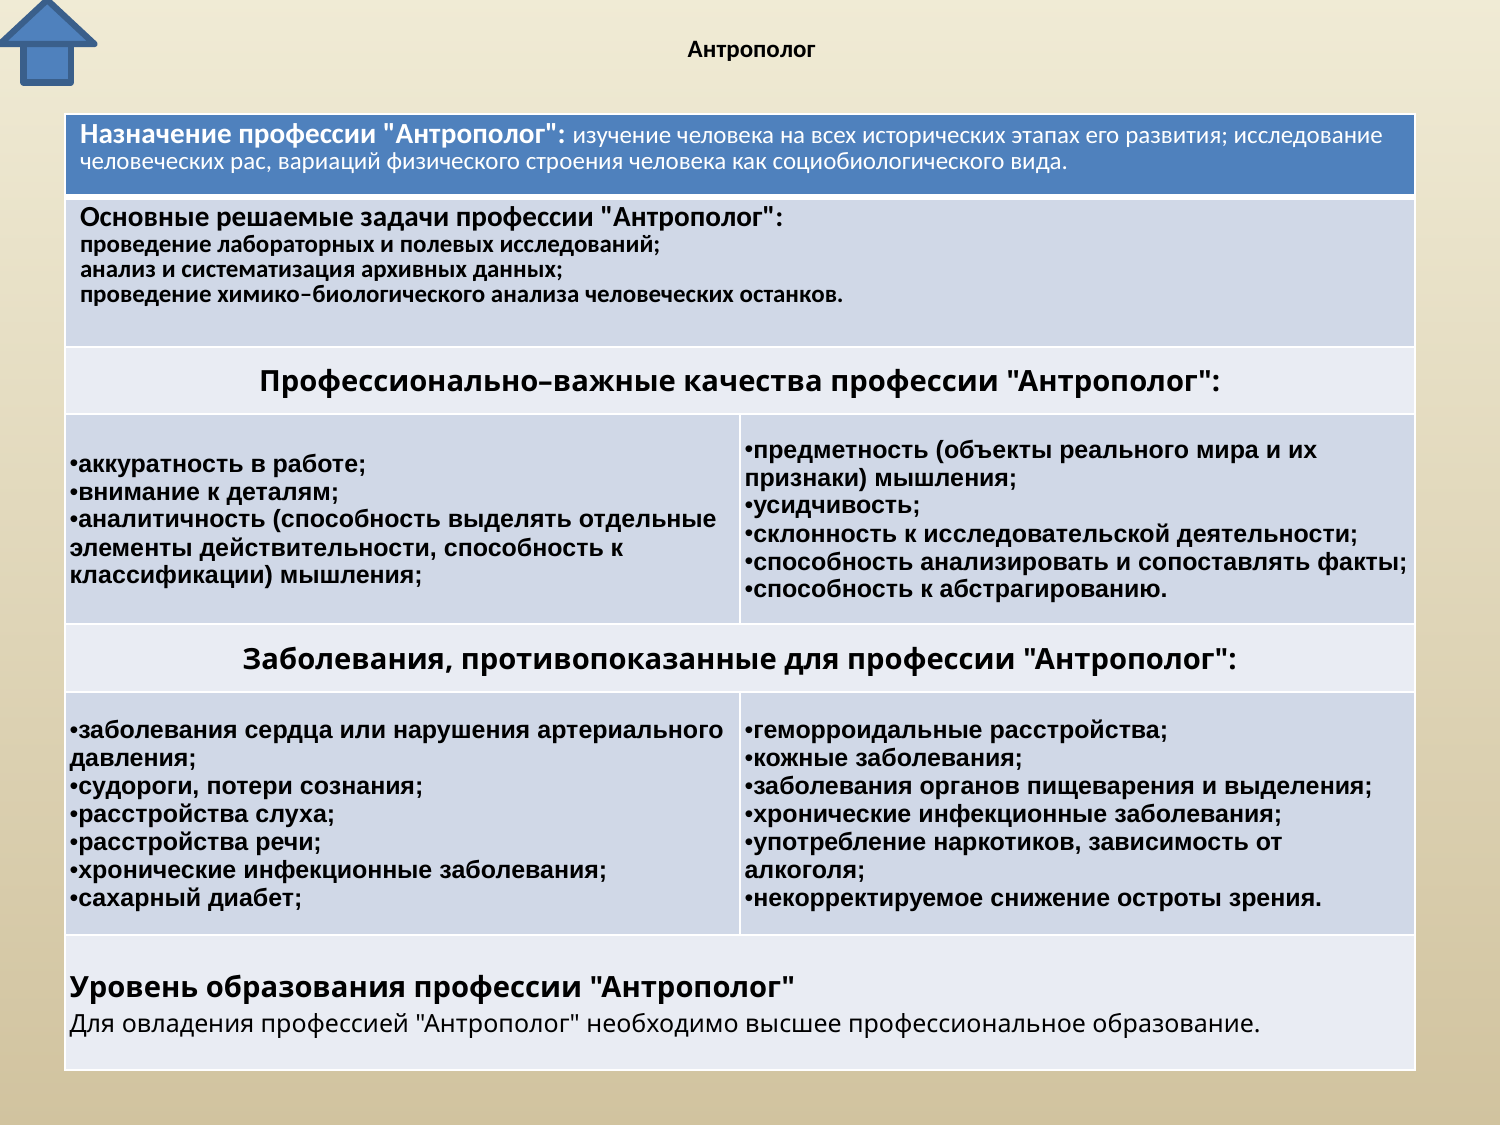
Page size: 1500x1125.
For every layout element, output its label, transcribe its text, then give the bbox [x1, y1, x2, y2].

table_cell аккуратность в работе; внимание к деталям; аналитичность (способность выделять отдельные элементы действительности, способность к классификации) мышления; [66, 415, 739, 623]
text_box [1, 1, 93, 81]
table_header Назначение профессии "Антрополог": изучение человека на всех исторических этапах его развития; исследование человеческих рас, вариаций физического строения человека как социобиологического вида. [66, 115, 1414, 194]
table_cell предметность (объекты реального мира и их признаки) мышления; усидчивость; склонность к исследовательской деятельности; способность анализировать и сопоставлять факты; способность к абстрагированию. [741, 415, 1414, 623]
title Антрополог [76, 0, 1427, 96]
table_cell заболевания сердца или нарушения артериального давления; судороги, потери сознания; расстройства слуха; расстройства речи; хронические инфекционные заболевания; сахарный диабет; [66, 693, 739, 934]
table_cell Профессионально–важные качества профессии "Антрополог": [66, 348, 1414, 413]
table_cell Уровень образования профессии "Антрополог" Для овладения профессией "Антрополог" необходимо высшее профессиональное образование. [66, 936, 1414, 1069]
table_cell геморроидальные расстройства; кожные заболевания; заболевания органов пищеварения и выделения; хронические инфекционные заболевания; употребление наркотиков, зависимость от алкоголя; некорректируемое снижение остроты зрения. [741, 693, 1414, 934]
table_cell Основные решаемые задачи профессии "Антрополог": проведение лабораторных и полевых исследований; анализ и систематизация архивных данных; проведение химико–биологического анализа человеческих останков. [66, 200, 1414, 346]
table_cell Заболевания, противопоказанные для профессии "Антрополог": [66, 625, 1414, 691]
